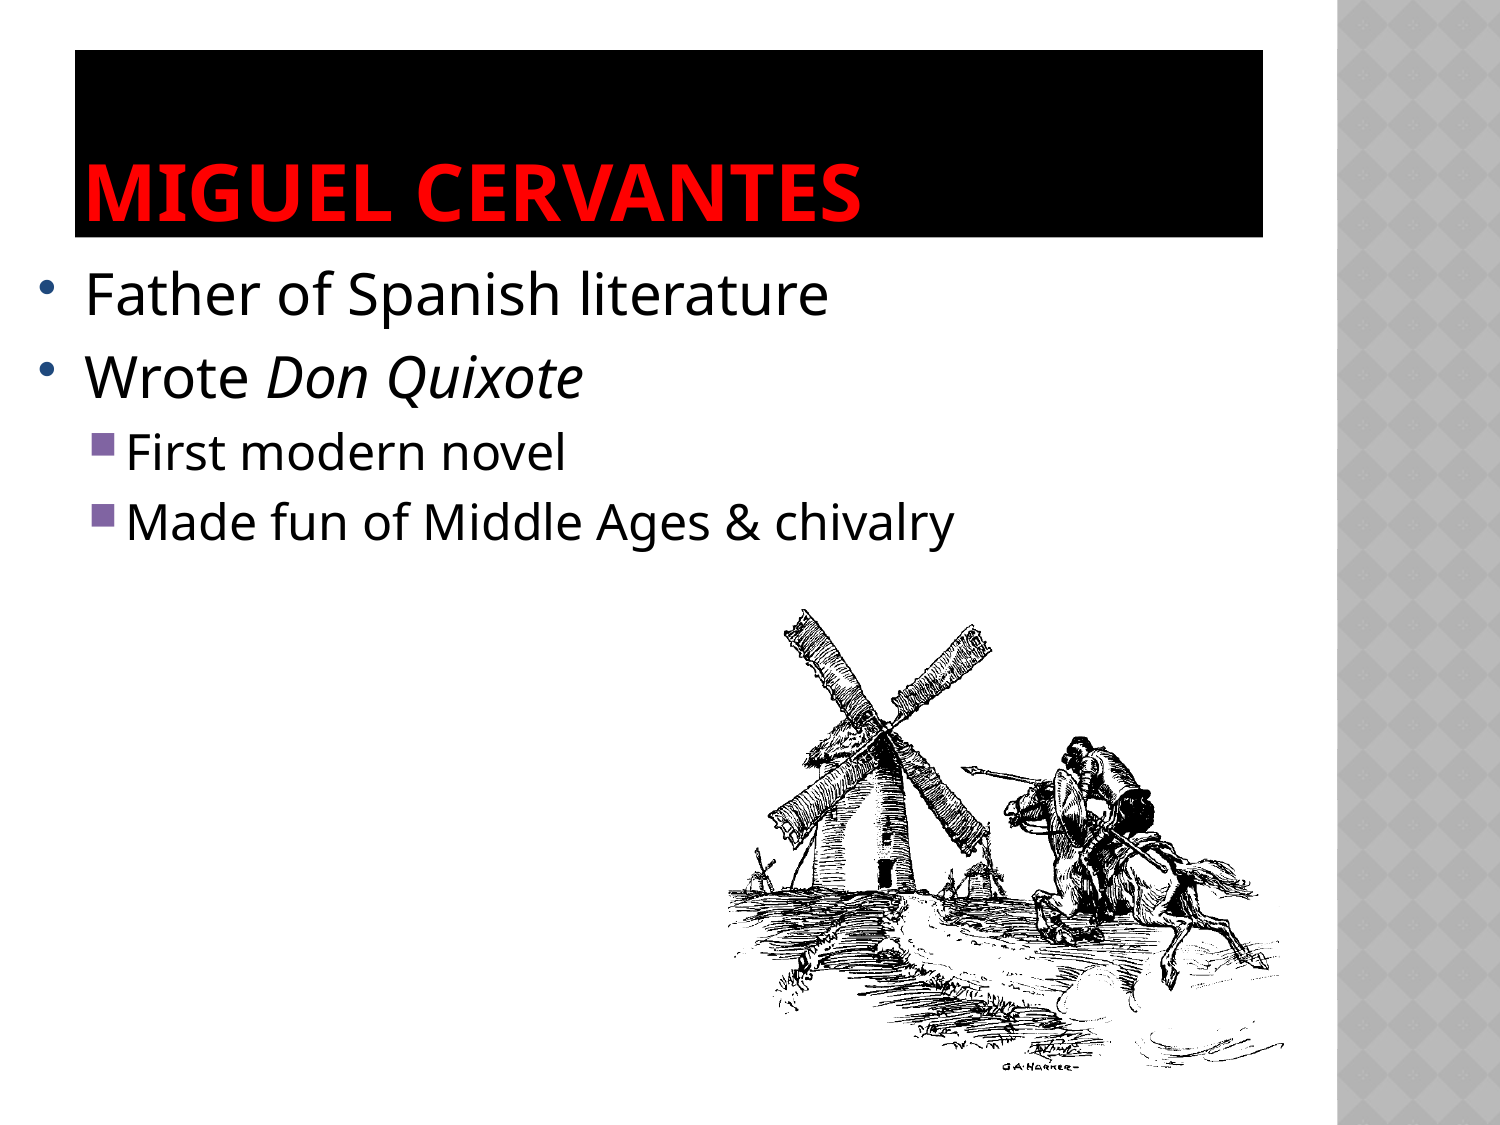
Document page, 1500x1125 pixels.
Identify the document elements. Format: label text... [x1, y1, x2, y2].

list Father of Spanish literature Wrote Don Quixote First modern novel Made fun of Middle Ages & chivalry [24, 249, 1215, 1015]
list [724, 599, 1304, 1082]
title Miguel Cervantes [75, 50, 1263, 238]
